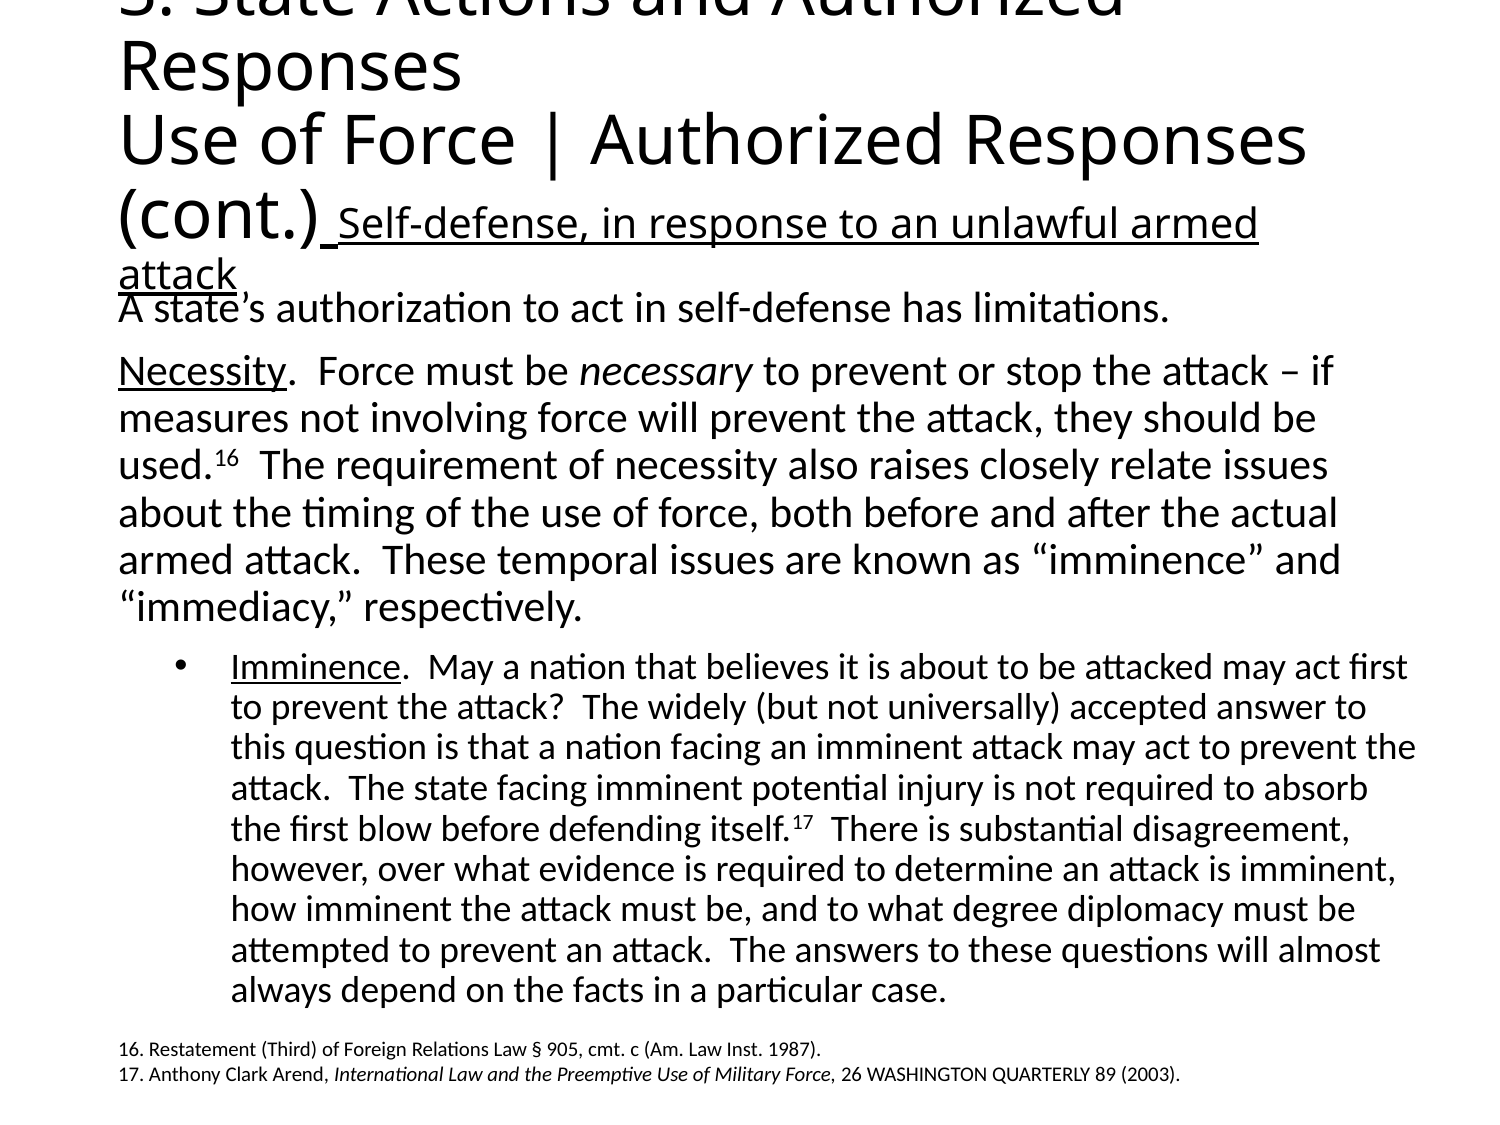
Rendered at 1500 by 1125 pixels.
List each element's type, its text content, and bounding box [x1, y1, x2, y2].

list A state’s authorization to act in self-defense has limitations. Necessity. Force must be necessary to prevent or stop the attack – if measures not involving force will prevent the attack, they should be used.16 The requirement of necessity also raises closely relate issues about the timing of the use of force, both before and after the actual armed attack. These temporal issues are known as “imminence” and “immediacy,” respectively. Imminence. May a nation that believes it is about to be attacked may act first to prevent the attack? The widely (but not universally) accepted answer to this question is that a nation facing an imminent attack may act to prevent the attack. The state facing imminent potential injury is not required to absorb the first blow before defending itself.17 There is substantial disagreement, however, over what evidence is required to determine an attack is imminent, how imminent the attack must be, and to what degree diplomacy must be attempted to prevent an attack. The answers to these questions will almost always depend on the facts in a particular case. 16. Restatement (Third) of Foreign Relations Law § 905, cmt. c (Am. Law Inst. 1987). 17. Anthony Clark Arend, International Law and the Preemptive Use of Military Force, 26 Washington Quarterly 89 (2003). [102, 277, 1434, 992]
title 3. State Actions and Authorized Responses Use of Force | Authorized Responses (cont.) Self-defense, in response to an unlawful armed attack [102, 59, 1398, 278]
